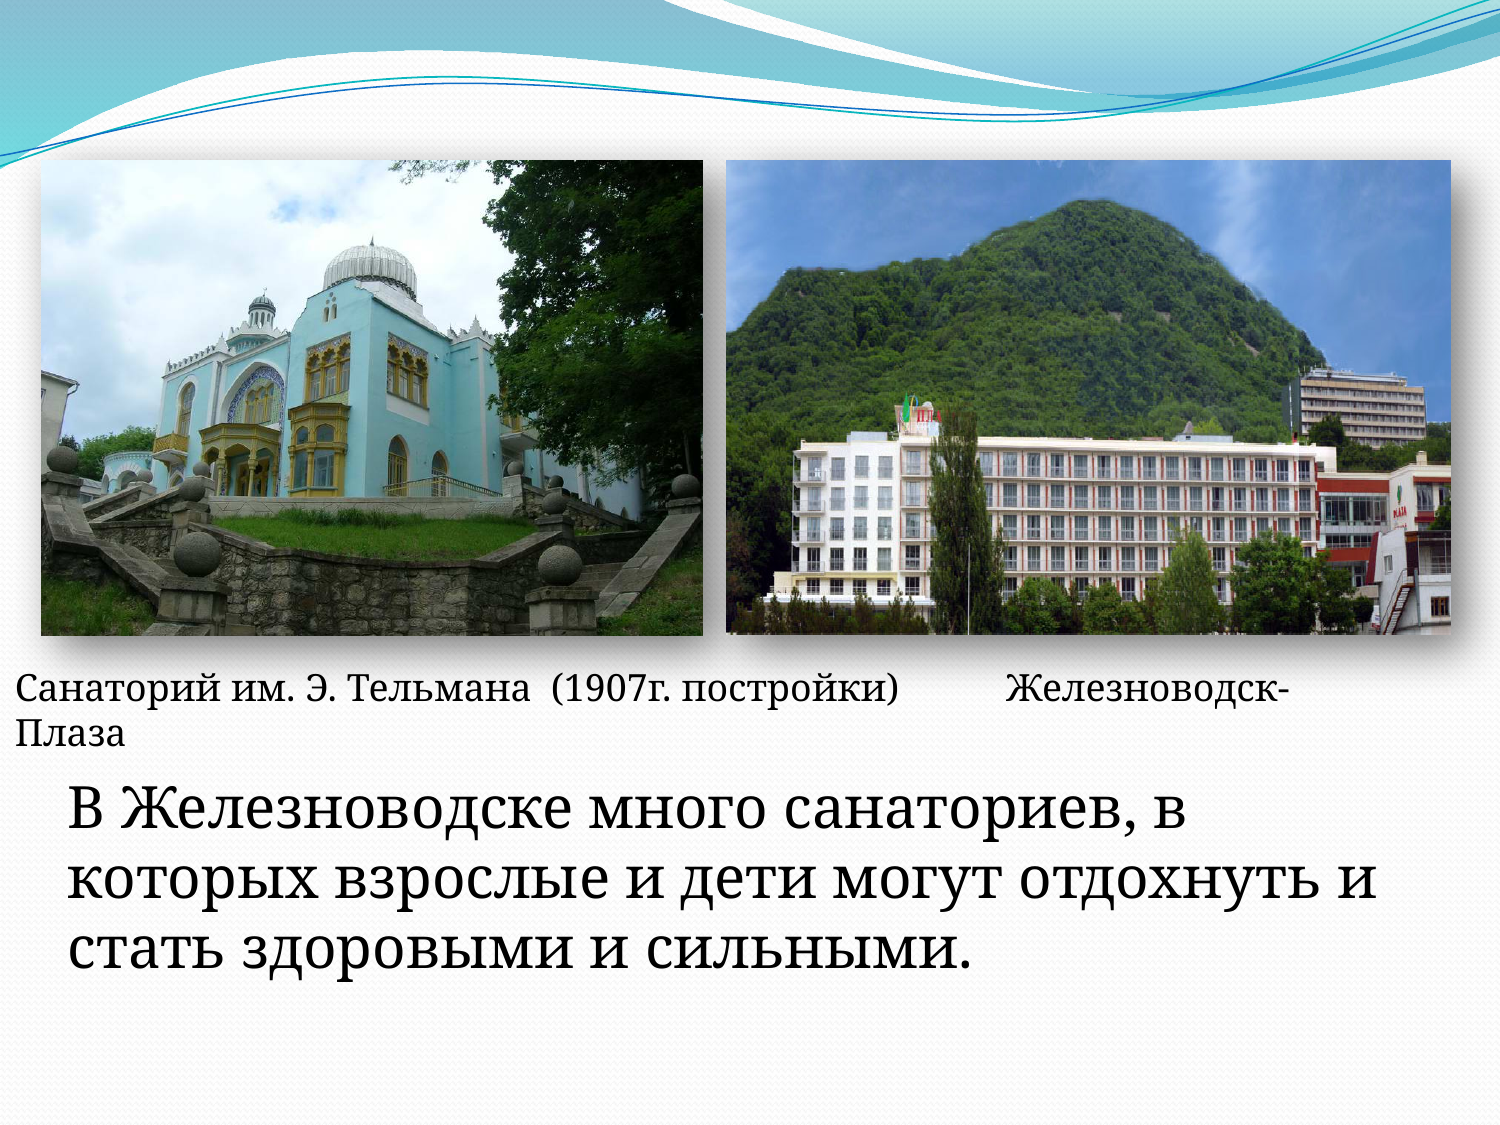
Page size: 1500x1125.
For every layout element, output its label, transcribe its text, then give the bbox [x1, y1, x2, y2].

picture [726, 160, 1451, 635]
picture [41, 160, 703, 636]
text_box В Железноводске много санаториев, в которых взрослые и дети могут отдохнуть и стать здоровыми и сильными. [53, 763, 1447, 988]
text_box Санаторий им. Э. Тельмана (1907г. постройки) Железноводск-Плаза [0, 656, 1394, 762]
